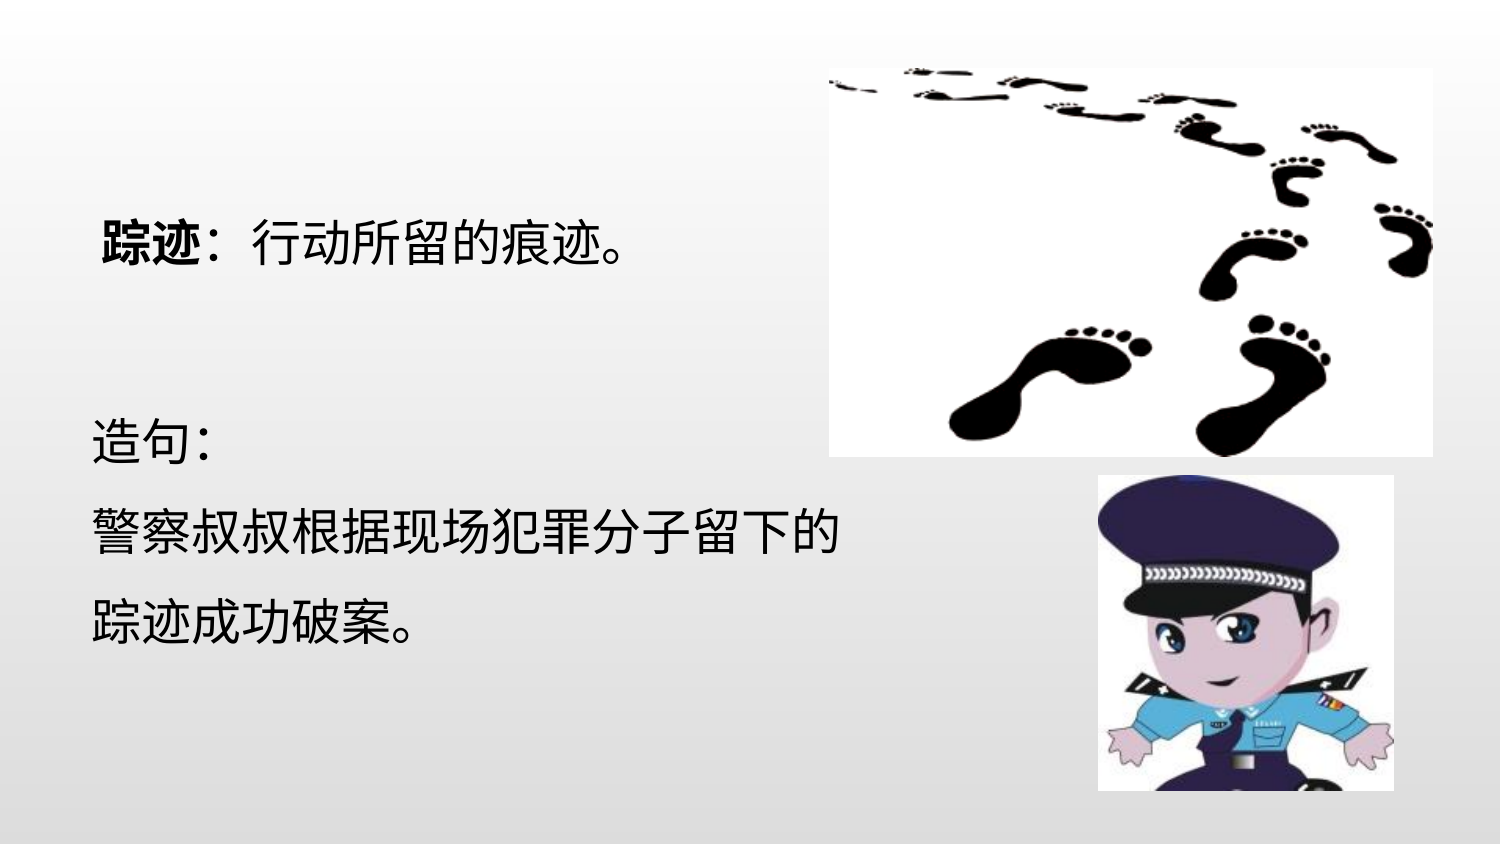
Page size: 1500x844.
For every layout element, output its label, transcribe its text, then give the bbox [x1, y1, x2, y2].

text_box 造句： 警察叔叔根据现场犯罪分子留下的踪迹成功破案。 [80, 374, 885, 656]
text_box 踪迹：行动所留的痕迹。 [89, 176, 818, 278]
picture [1098, 475, 1394, 791]
picture [829, 68, 1433, 457]
